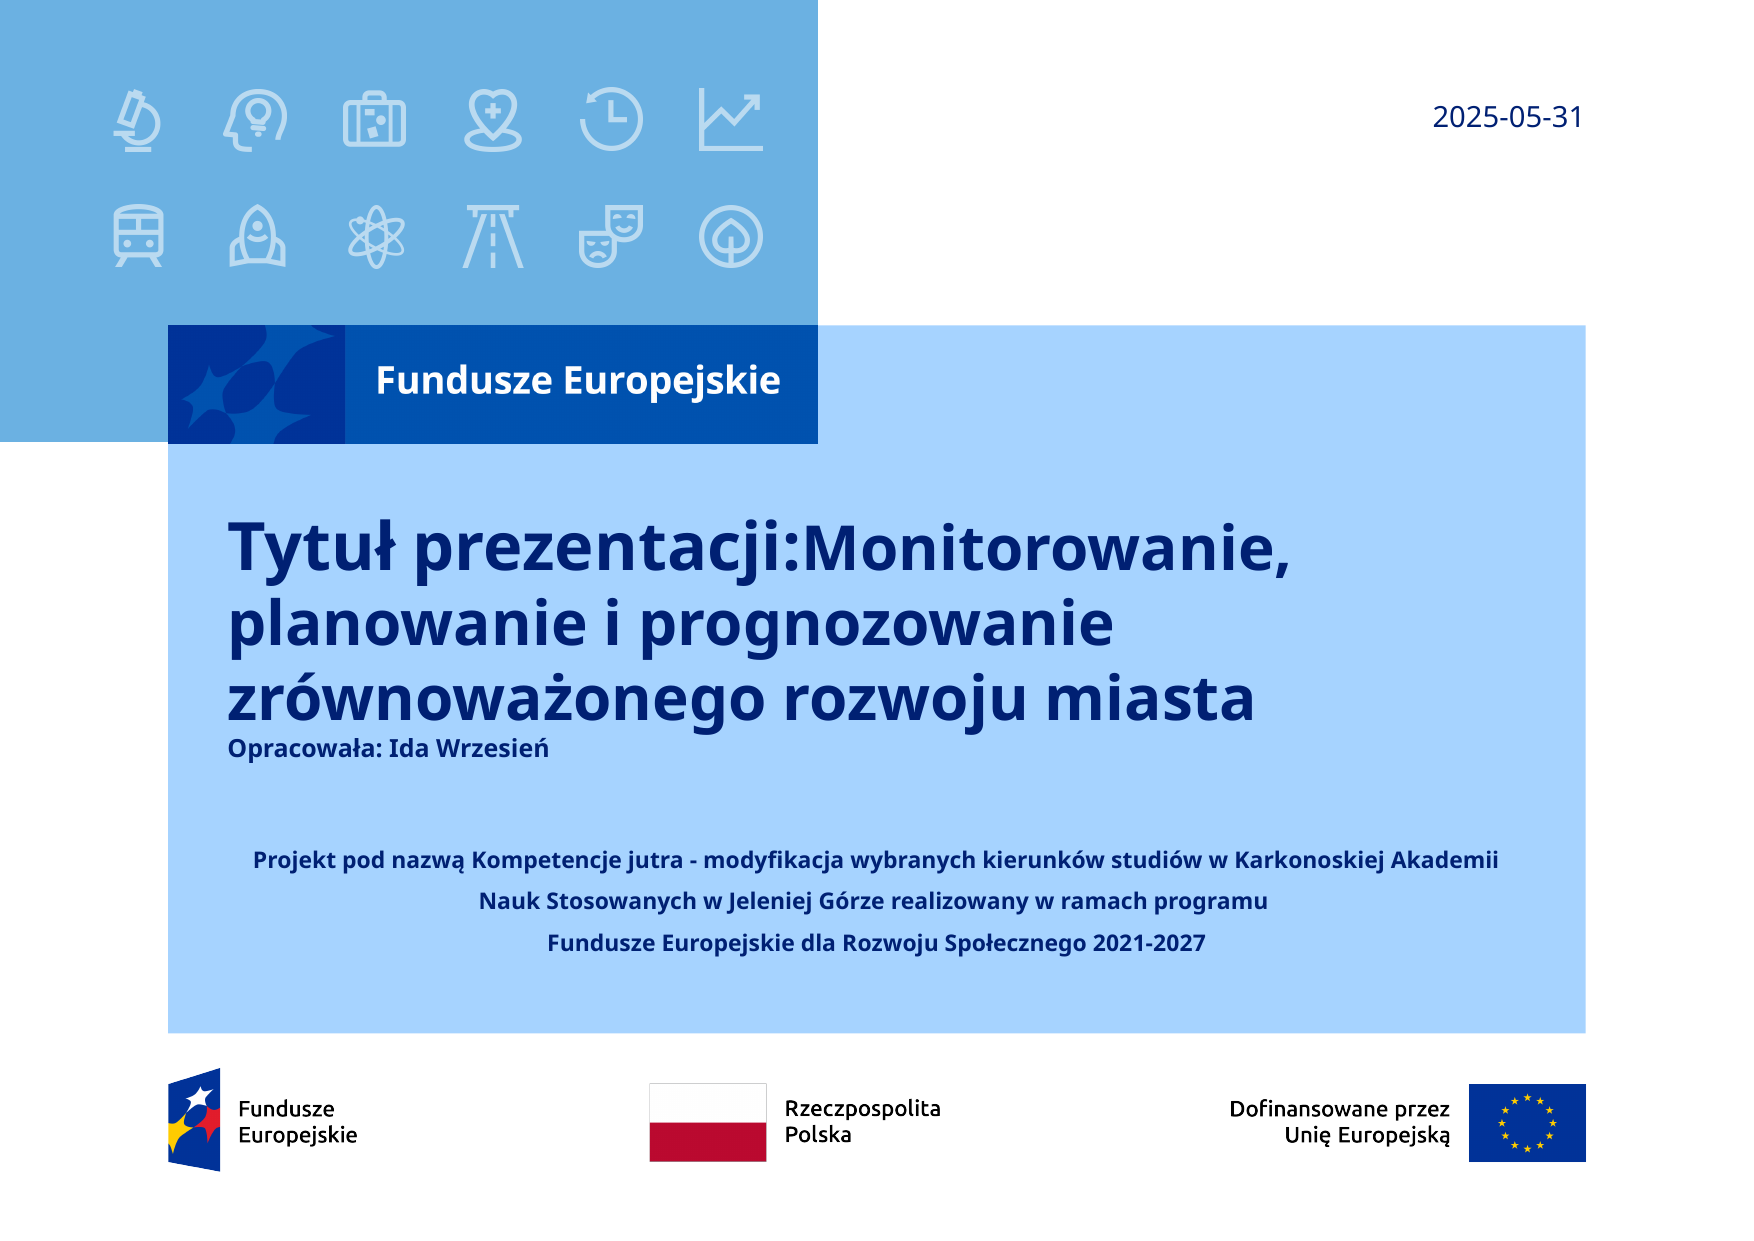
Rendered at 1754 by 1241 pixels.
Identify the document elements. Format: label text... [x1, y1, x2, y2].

picture [610, 1044, 979, 1201]
title Tytuł prezentacji:Monitorowanie, planowanie i prognozowanie zrównoważonego rozwoju miasta Opracowała: Ida Wrzesień [227, 503, 1527, 786]
picture [129, 1045, 396, 1201]
picture [168, 325, 818, 444]
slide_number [1290, 88, 1586, 146]
subtitle Projekt pod nazwą Kompetencje jutra - modyfikacja wybranych kierunków studiów w Karkonoskiej Akademii Nauk Stosowanych w Jeleniej Górze realizowany w ramach programu Fundusze Europejskie dla Rozwoju Społecznego 2021-2027 [227, 797, 1527, 975]
picture [1192, 1045, 1625, 1201]
